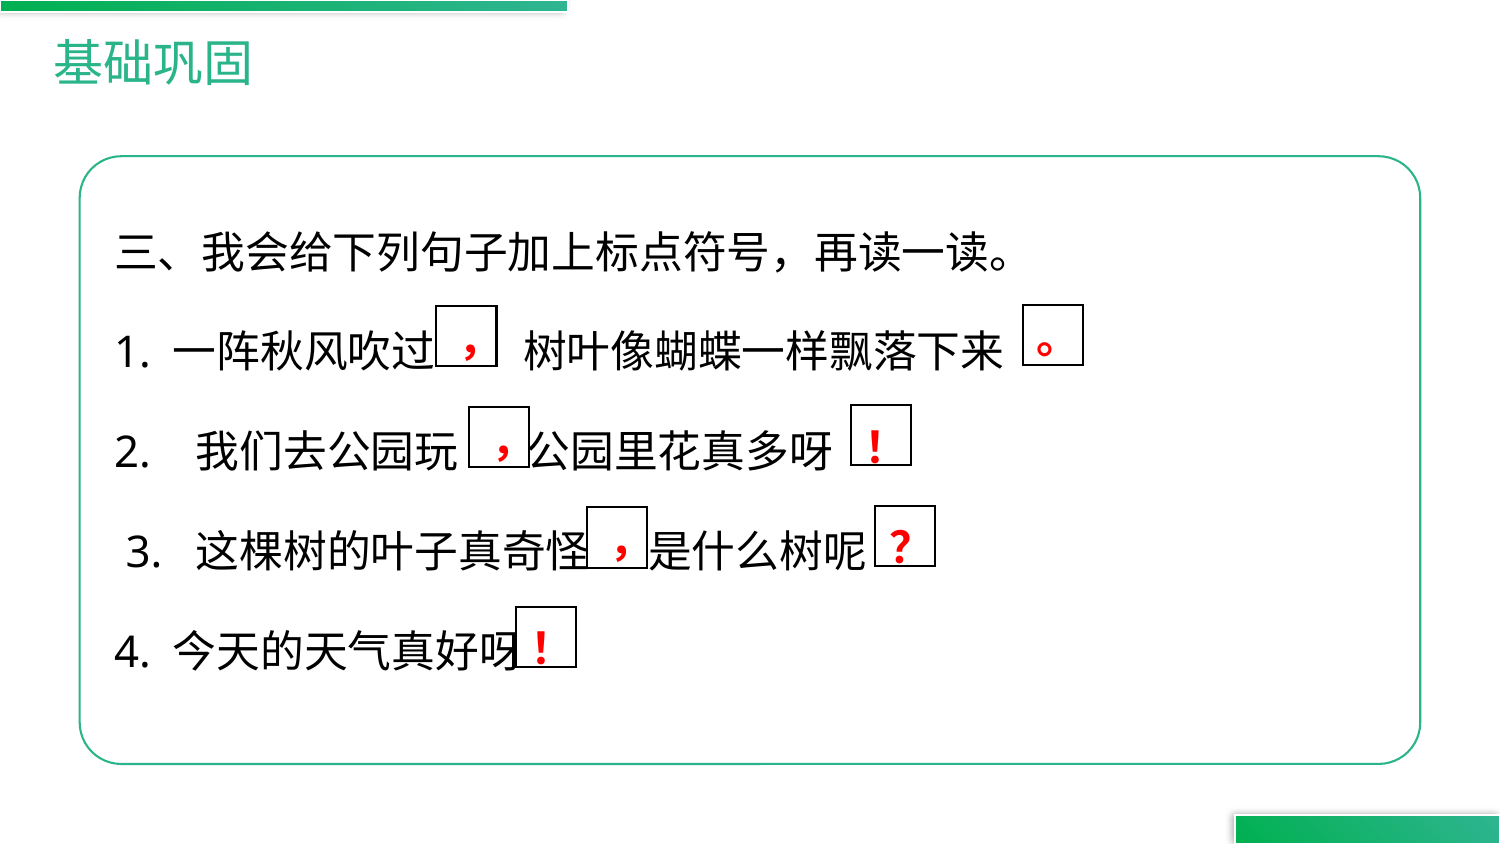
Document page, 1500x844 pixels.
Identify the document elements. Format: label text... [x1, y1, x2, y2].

text_box ！ [853, 413, 921, 478]
text_box [515, 606, 577, 668]
list 基础巩固 [41, 32, 382, 94]
text_box [435, 305, 447, 367]
text_box ， [598, 507, 665, 572]
text_box ！ [518, 615, 586, 679]
text_box [586, 506, 648, 569]
text_box ？ [877, 514, 945, 579]
text_box 三、我会给下列句子加上标点符号，再读一读。 1. 一阵秋风吹过 树叶像蝴蝶一样飘落下来 2. 我们去公园玩 公园里花真多呀 3. 这棵树的叶子真奇怪 是什么树呢 4. 今天的天气真好呀 [102, 171, 1176, 682]
text_box [874, 505, 936, 567]
text_box 。 [1025, 304, 1092, 368]
text_box ， [480, 406, 548, 471]
text_box [468, 406, 480, 468]
text_box ， [447, 305, 515, 370]
text_box [850, 404, 912, 466]
